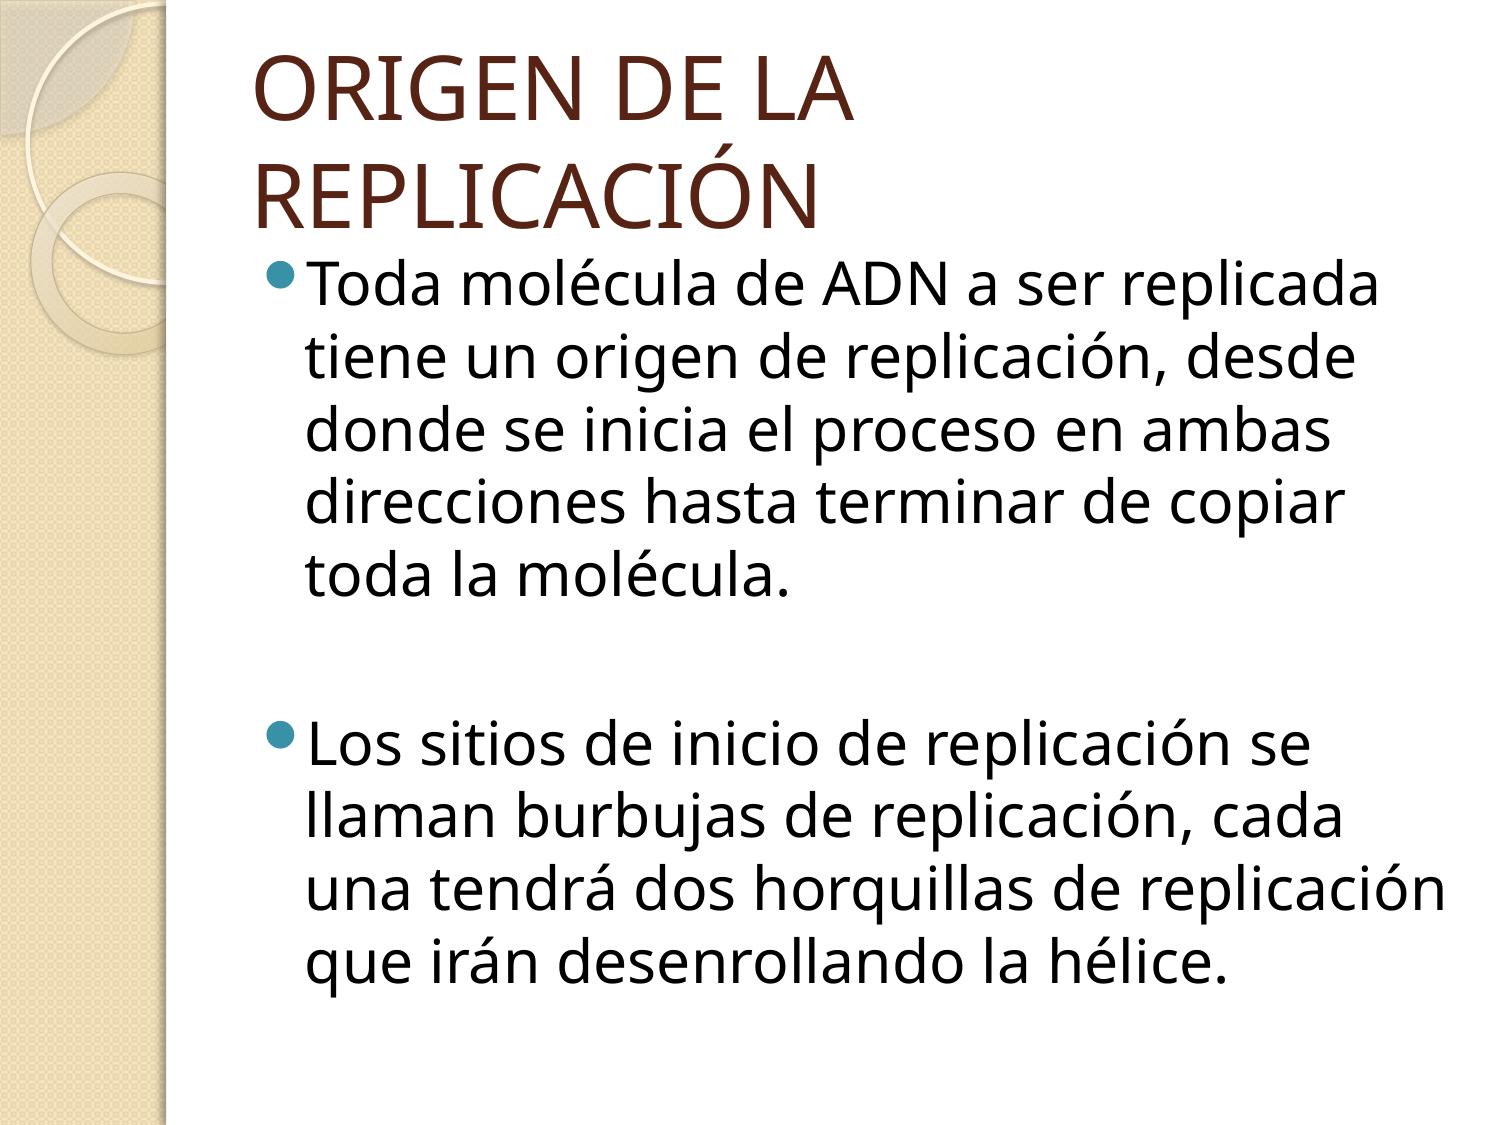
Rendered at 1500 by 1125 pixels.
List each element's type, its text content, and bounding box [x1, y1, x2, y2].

list Toda molécula de ADN a ser replicada tiene un origen de replicación, desde donde se inicia el proceso en ambas direcciones hasta terminar de copiar toda la molécula. Los sitios de inicio de replicación se llaman burbujas de replicación, cada una tendrá dos horquillas de replicación que irán desenrollando la hélice. [235, 237, 1466, 1025]
title ORIGEN DE LA REPLICACIÓN [235, 45, 1466, 233]
